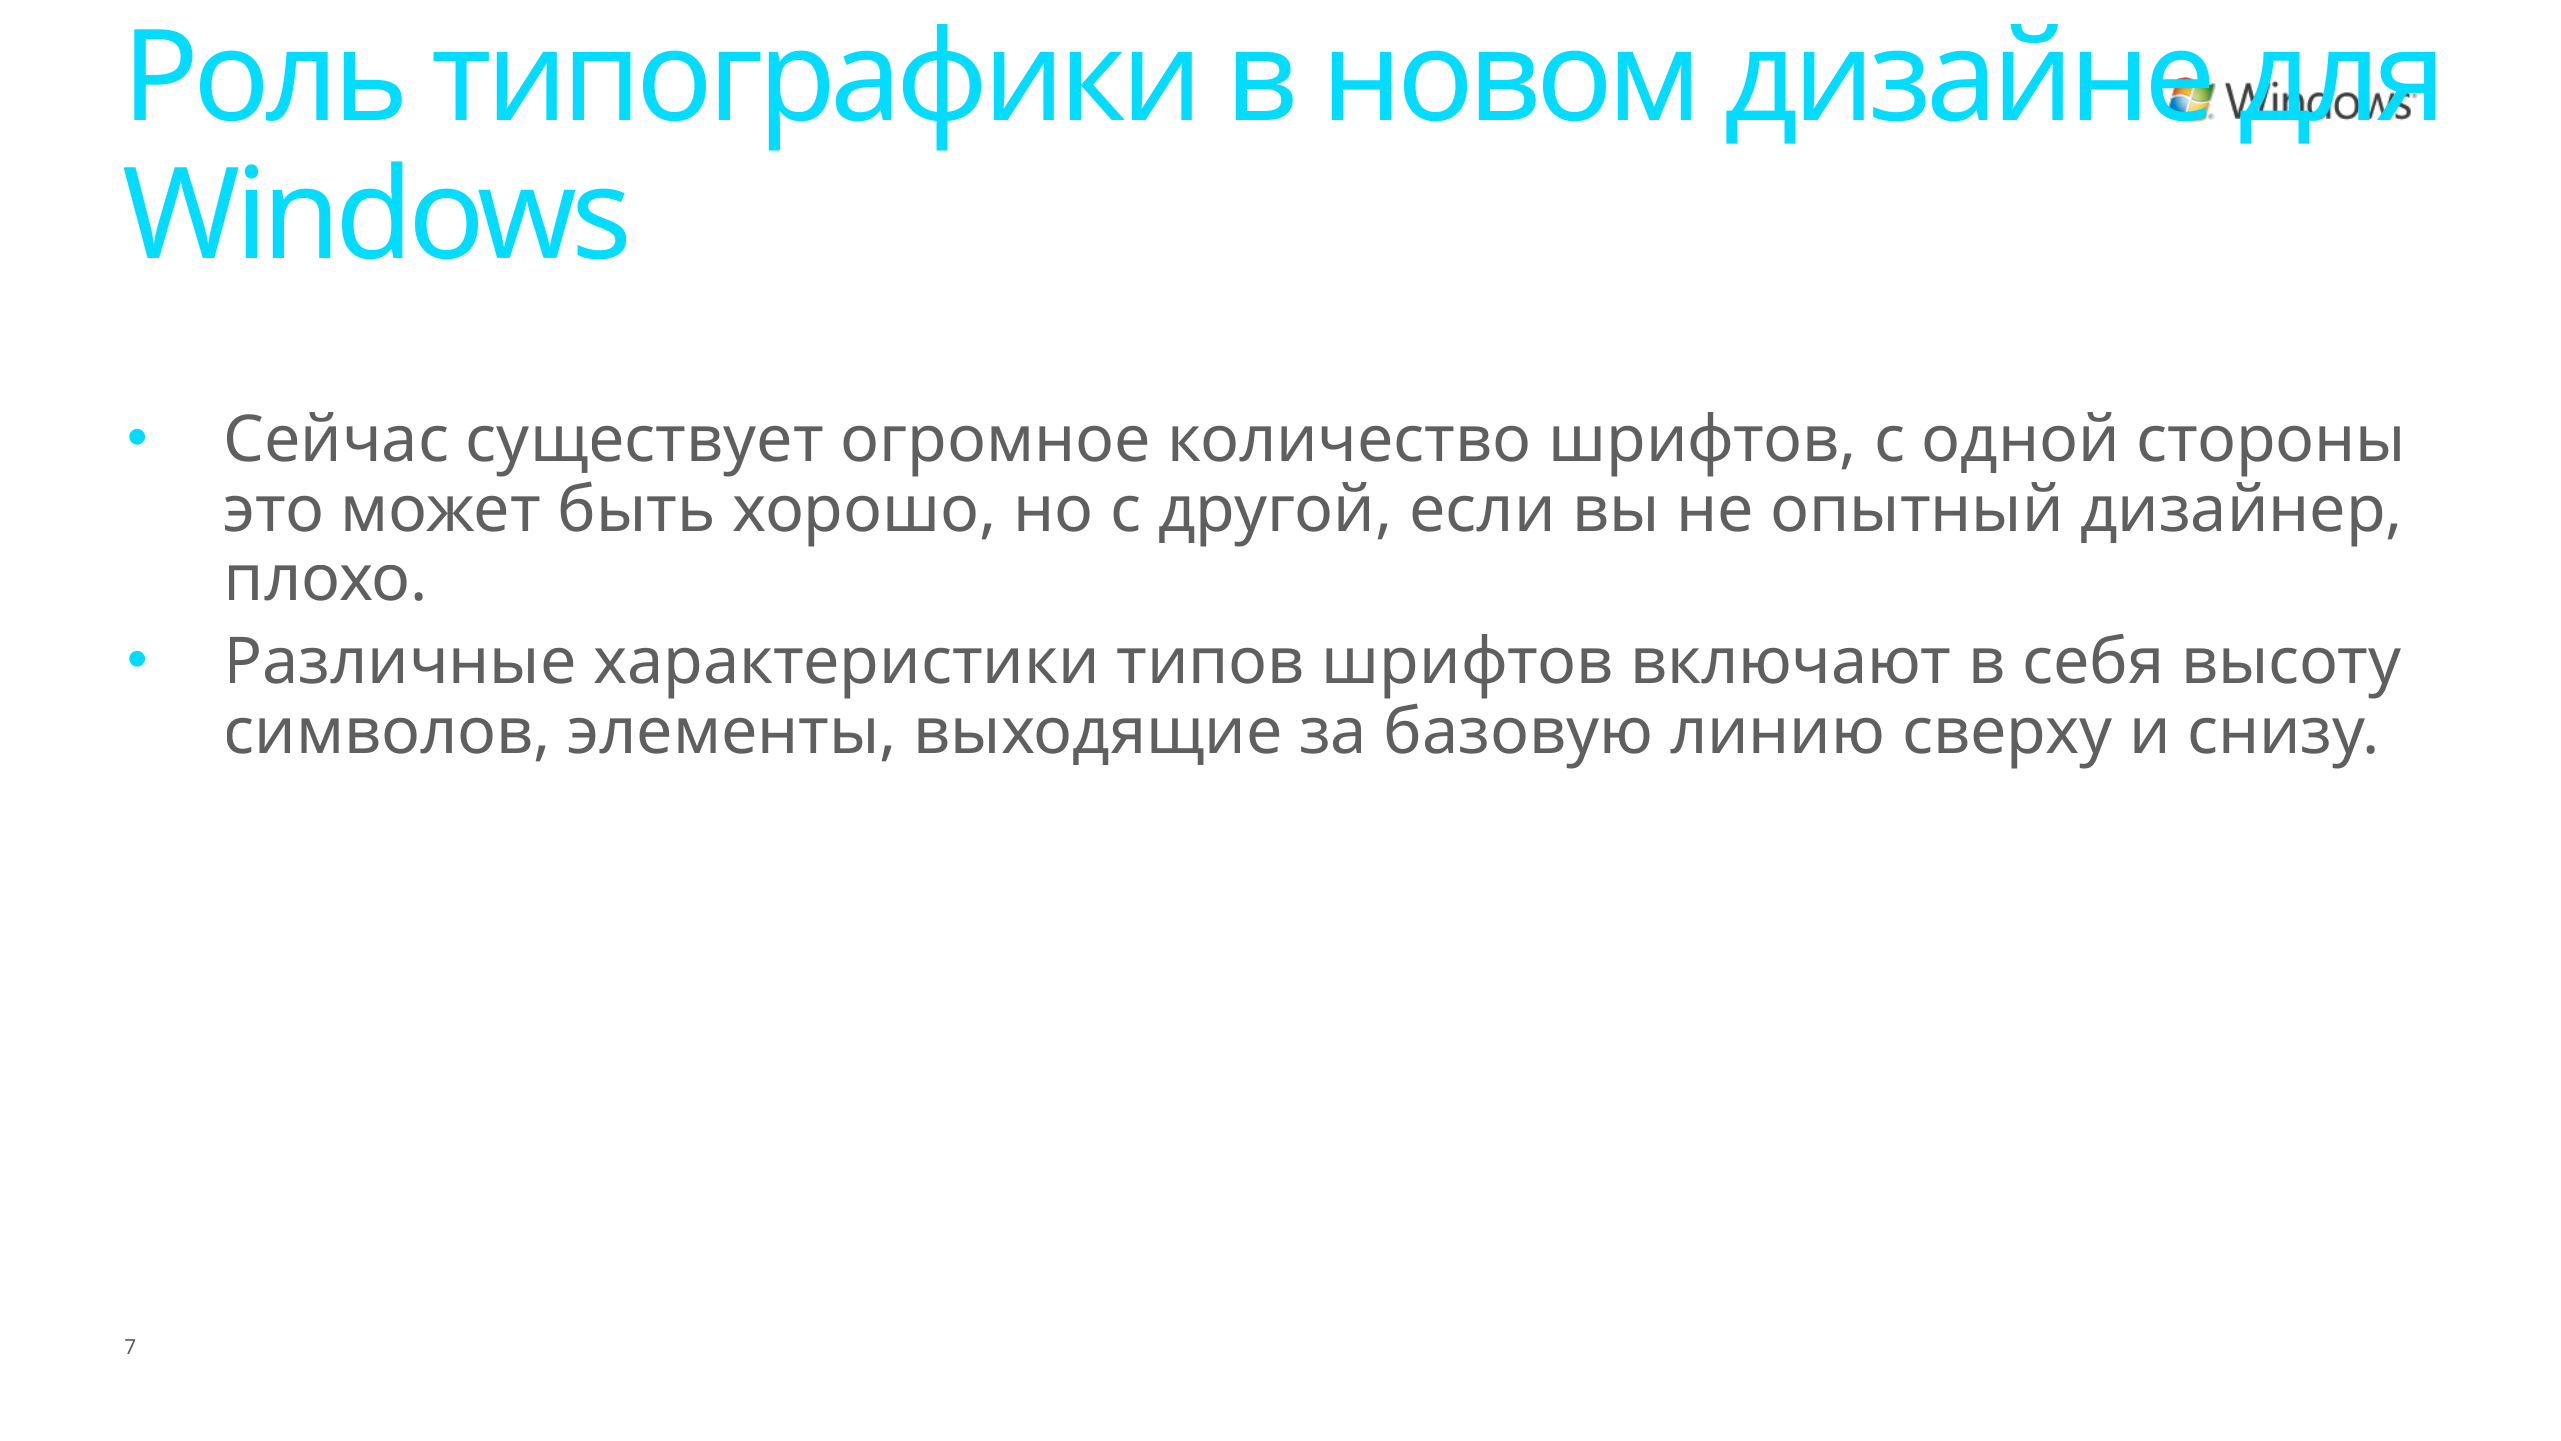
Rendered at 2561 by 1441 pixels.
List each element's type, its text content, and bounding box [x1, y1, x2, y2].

title Роль типографики в новом дизайне для Windows [122, 48, 2465, 286]
list Сейчас существует огромное количество шрифтов, с одной стороны это может быть хорошо, но с другой, если вы не опытный дизайнер, плохо. Различные характеристики типов шрифтов включают в себя высоту символов, элементы, выходящие за базовую линию сверху и снизу. [127, 405, 2470, 705]
